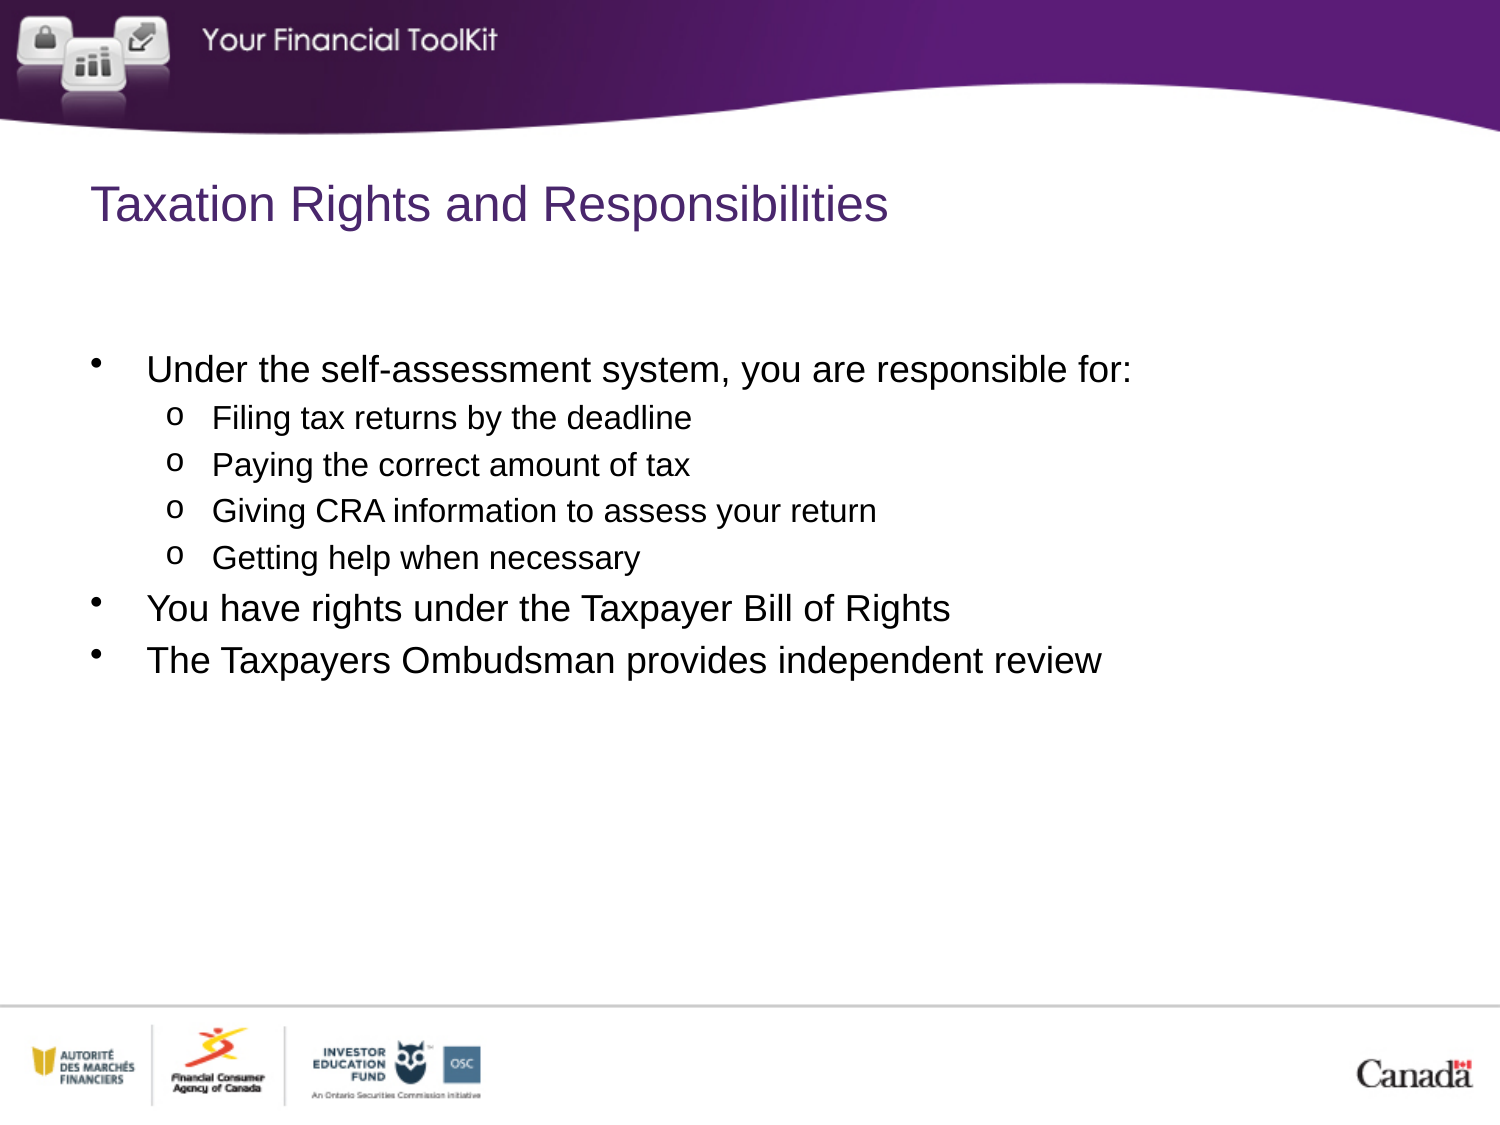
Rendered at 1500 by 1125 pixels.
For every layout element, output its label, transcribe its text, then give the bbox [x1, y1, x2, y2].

picture [0, 0, 1500, 1125]
title Taxation Rights and Responsibilities [75, 164, 1211, 306]
list Under the self-assessment system, you are responsible for: Filing tax returns by the deadline Paying the correct amount of tax Giving CRA information to assess your return Getting help when necessary You have rights under the Taxpayer Bill of Rights The Taxpayers Ombudsman provides independent review [75, 337, 1425, 987]
